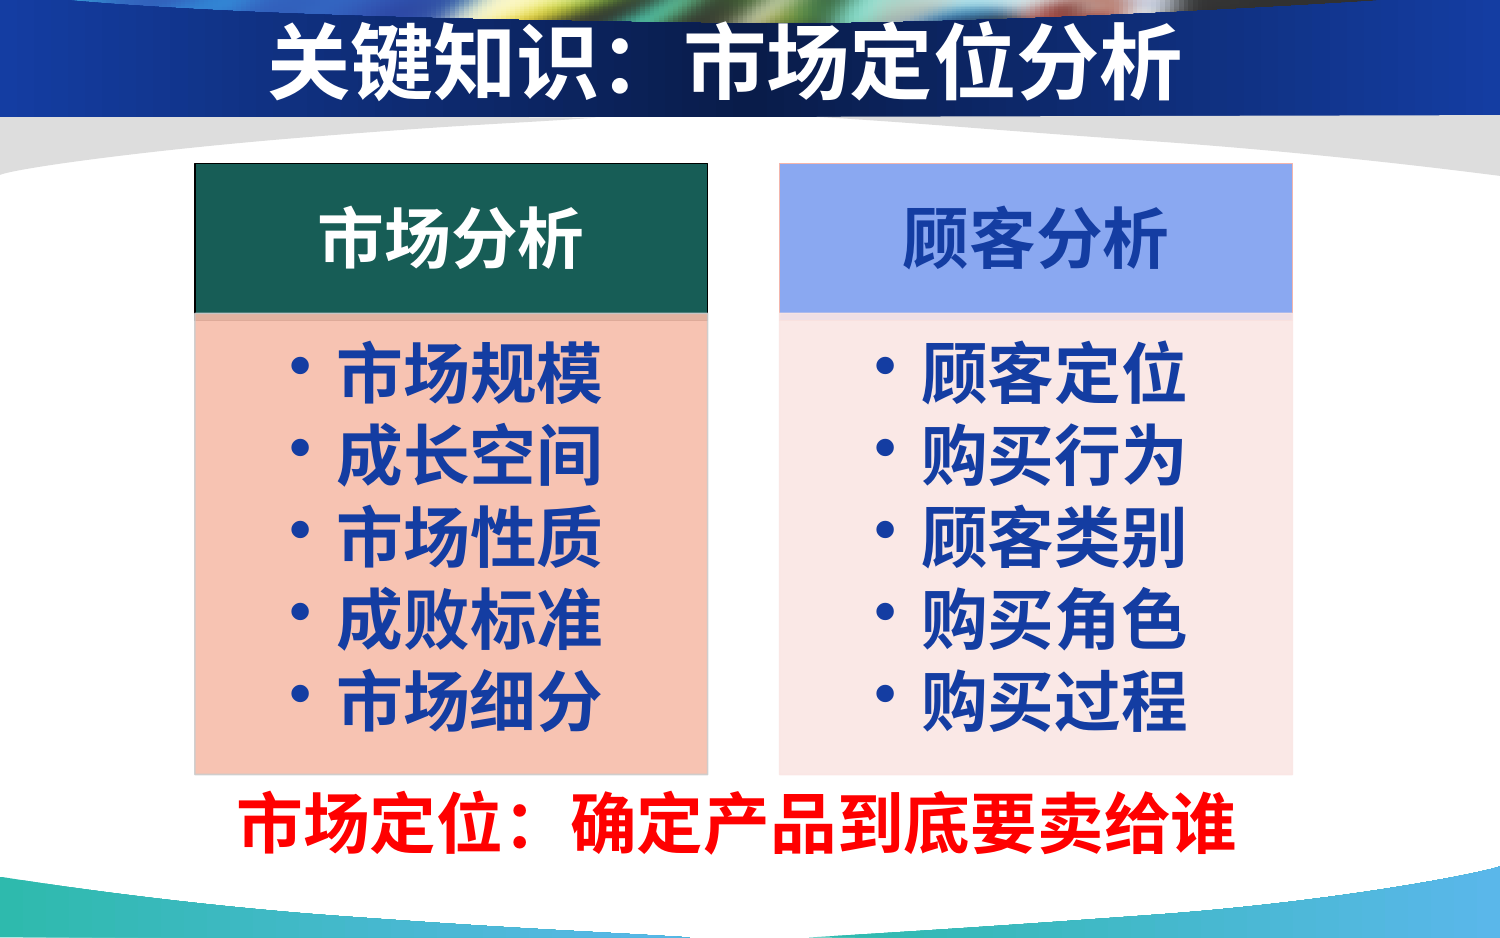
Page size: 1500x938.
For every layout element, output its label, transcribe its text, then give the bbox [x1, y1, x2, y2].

title 关键知识：市场定位分析 [137, 5, 1313, 115]
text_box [194, 139, 1293, 799]
text_box 市场定位：确定产品到底要卖给谁 [221, 807, 1253, 870]
picture [78, 0, 1372, 5]
